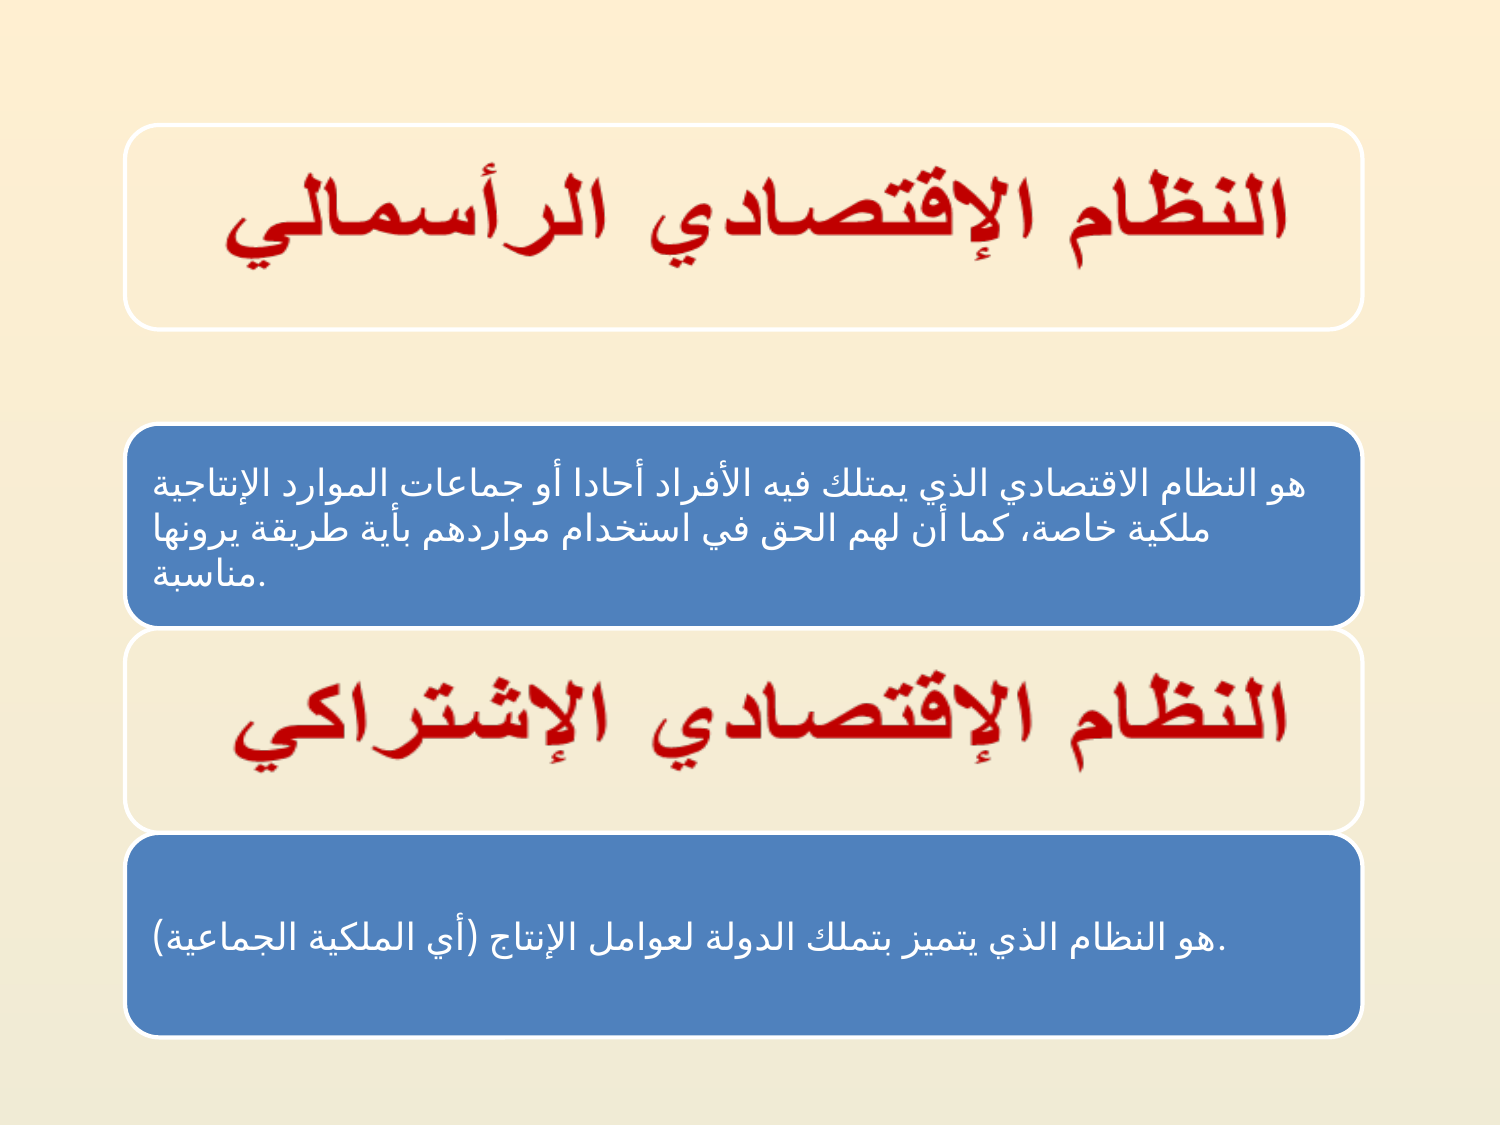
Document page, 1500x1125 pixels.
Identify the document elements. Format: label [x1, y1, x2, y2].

text_box [124, 124, 1363, 1038]
